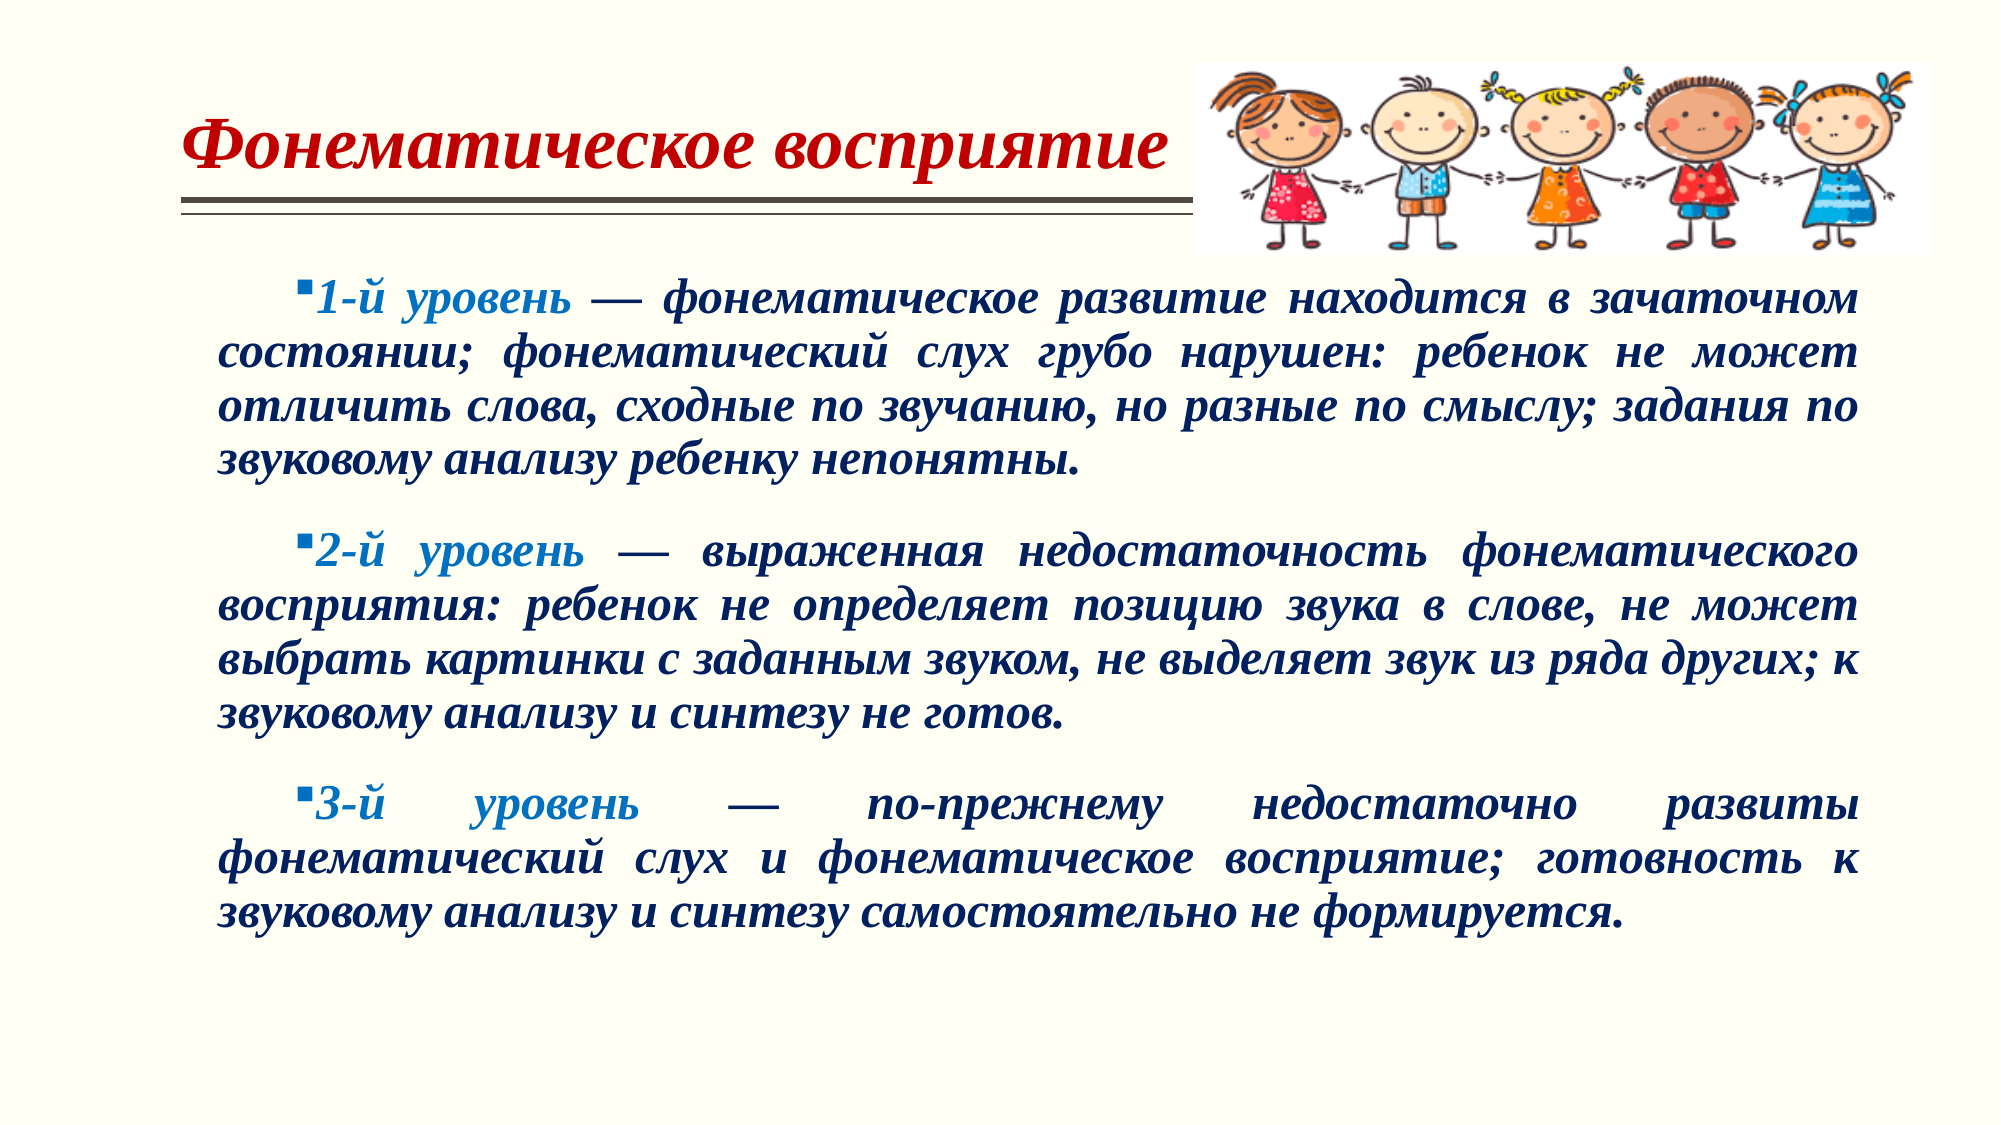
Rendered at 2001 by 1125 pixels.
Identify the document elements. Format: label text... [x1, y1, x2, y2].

picture [1193, 62, 1931, 255]
title Фонематическое восприятие [181, 62, 1191, 193]
list 1-й уровень — фонематическое развитие находится в зачаточном состоянии; фонематический слух грубо нарушен: ребенок не может отличить слова, сходные по звучанию, но разные по смыслу; задания по звуковому анализу ребенку непонятны. 2-й уровень — выраженная недостаточность фонематического восприятия: ребенок не определяет позицию звука в слове, не может выбрать картинки с заданным звуком, не выделяет звук из ряда других; к звуковому анализу и синтезу не готов. 3-й уровень — по-прежнему недостаточно развиты фонематический слух и фонематическое восприятие; готовность к звуковому анализу и синтезу самостоятельно не формируется. [181, 262, 1860, 1068]
